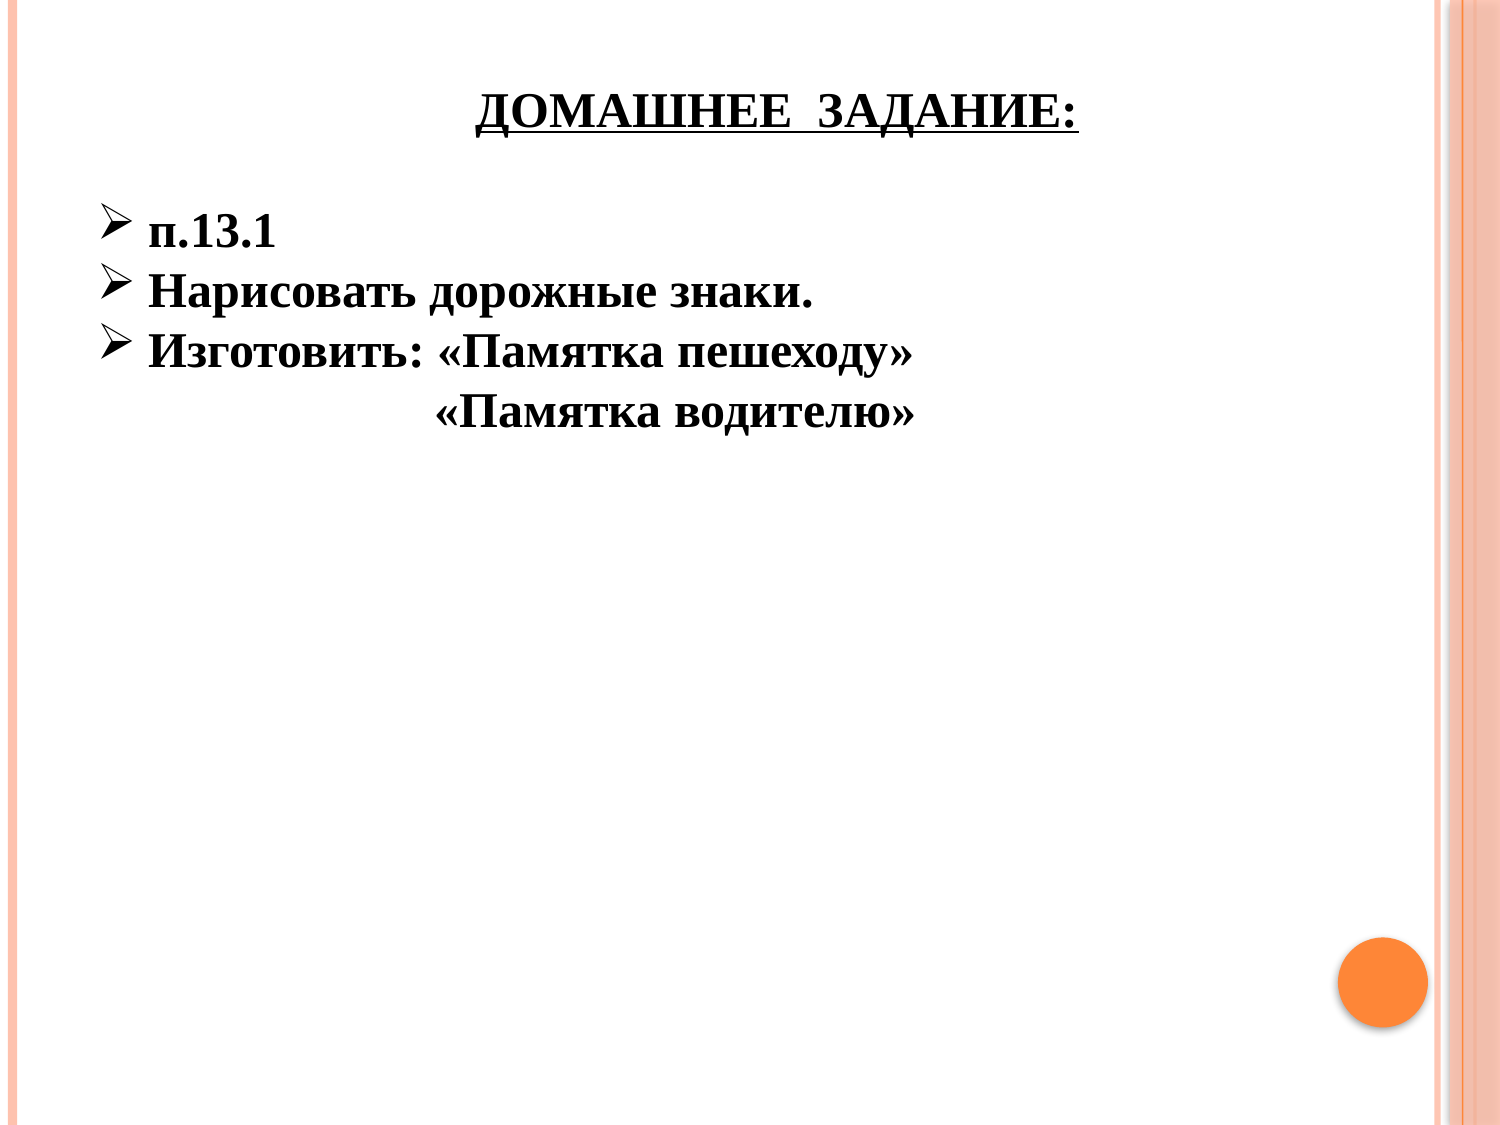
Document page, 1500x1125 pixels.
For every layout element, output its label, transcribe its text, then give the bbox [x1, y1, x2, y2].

text_box ДОМАШНЕЕ ЗАДАНИЕ: п.13.1 Нарисовать дорожные знаки. Изготовить: «Памятка пешеходу» «Памятка водителю» [82, 70, 1348, 505]
